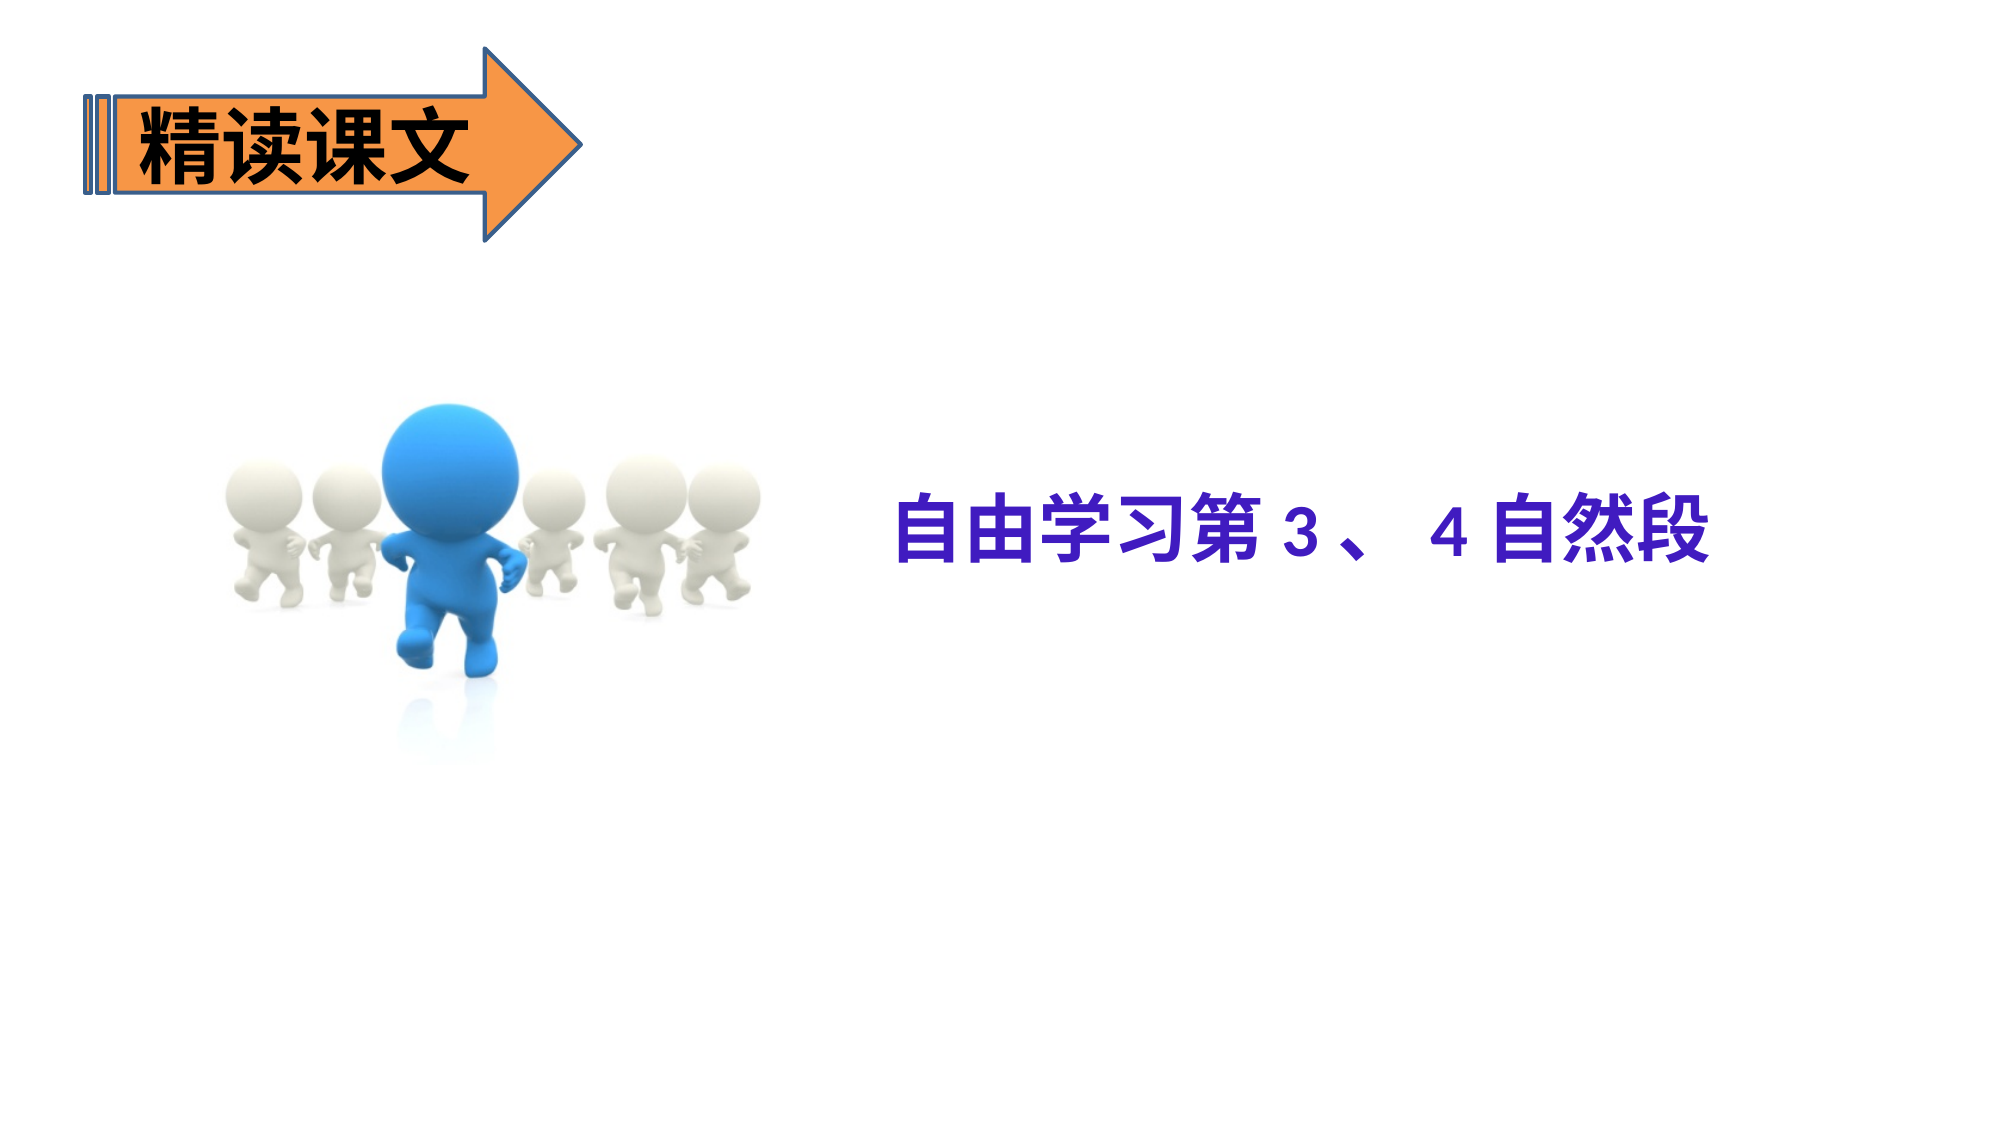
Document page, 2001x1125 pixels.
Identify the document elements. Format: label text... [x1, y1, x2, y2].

picture [208, 340, 777, 765]
text_box [83, 94, 93, 195]
text_box [95, 94, 111, 195]
text_box 自由学习第3、4自然段 [874, 438, 2000, 580]
text_box [112, 94, 123, 195]
text_box [482, 46, 583, 243]
text_box 精读课文 [123, 87, 493, 202]
